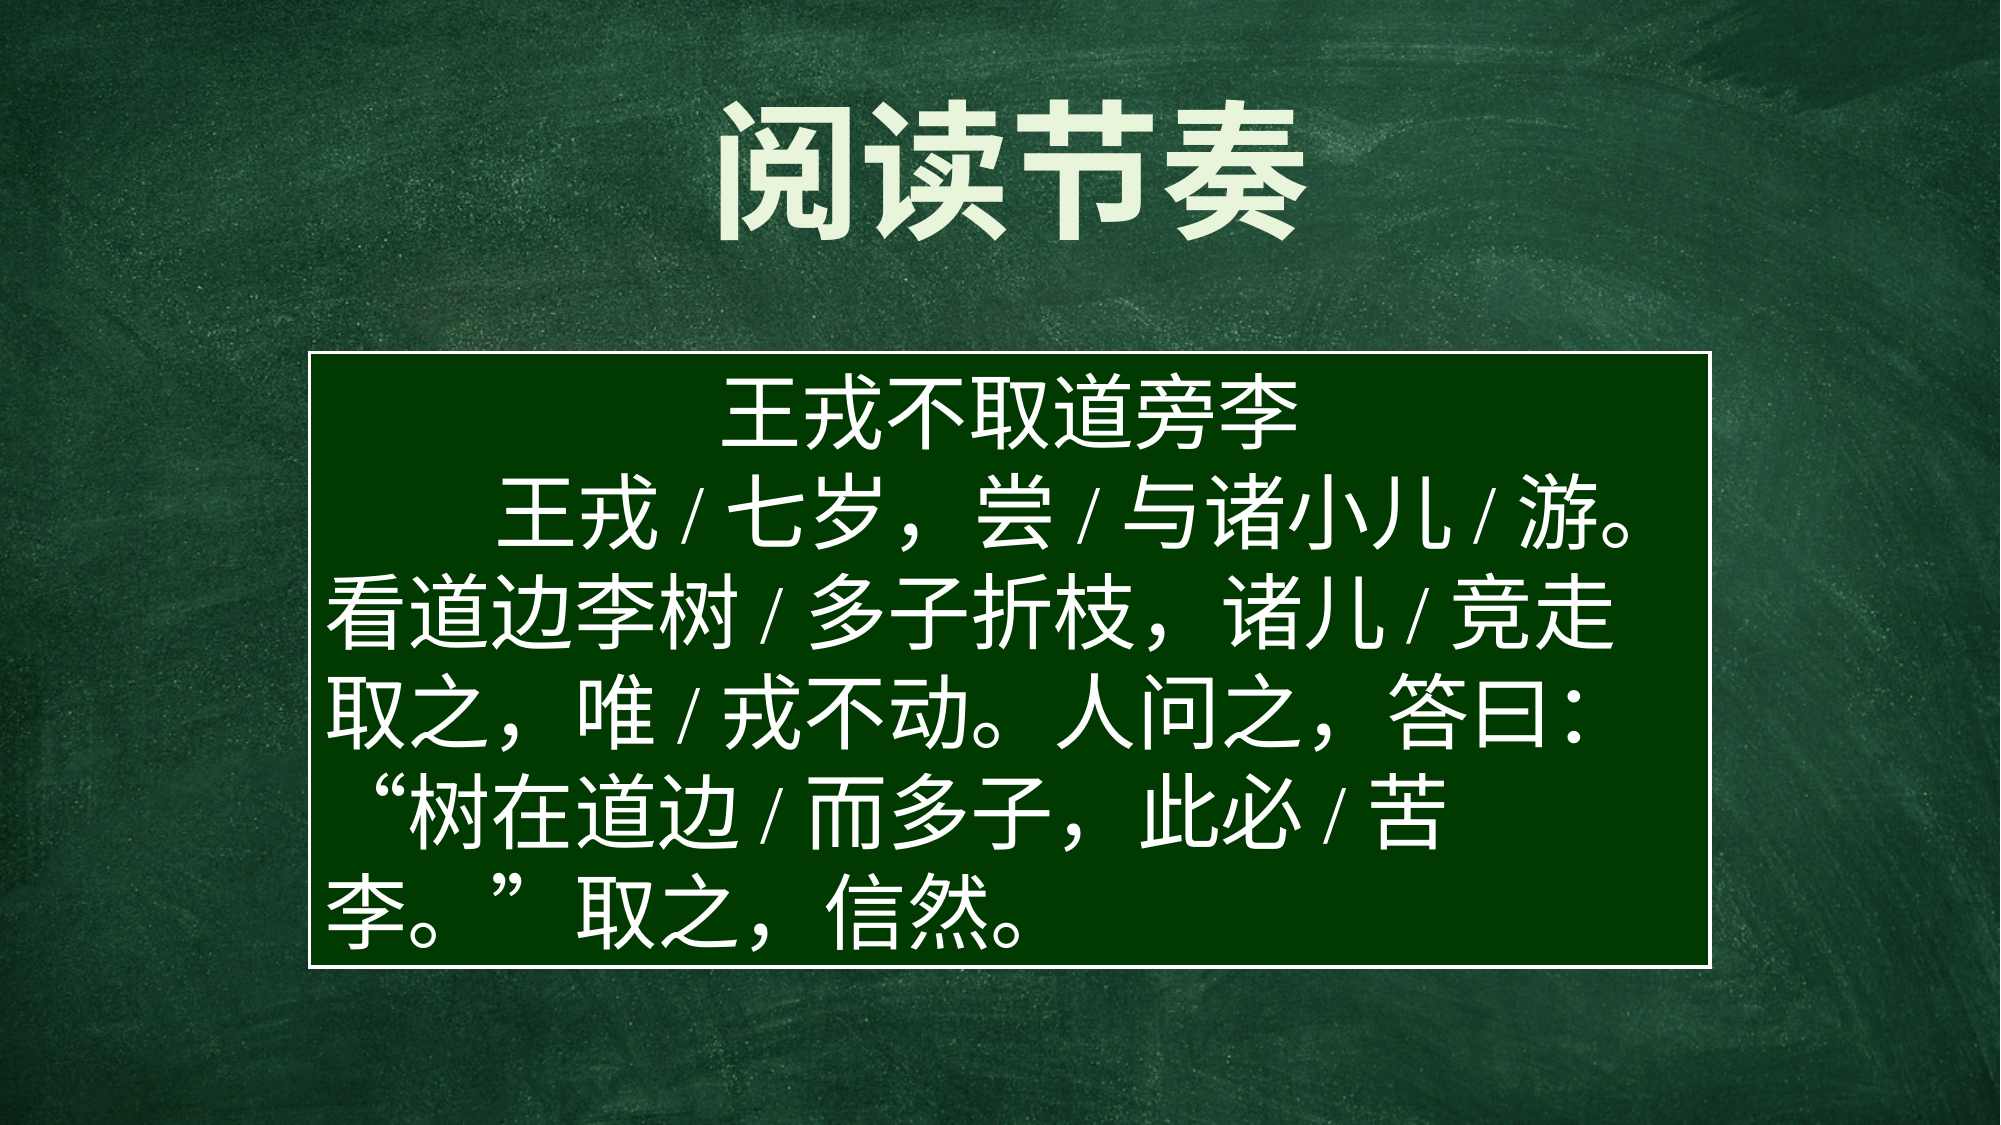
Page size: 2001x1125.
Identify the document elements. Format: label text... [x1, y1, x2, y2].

picture [0, 0, 2000, 1125]
text_box 王戎不取道旁李 王戎/七岁，尝/与诸小儿/游。看道边李树/多子折枝，诸儿/竞走取之，唯/戎不动。人问之，答曰：“树在道边/而多子，此必/苦李。”取之，信然。 [308, 351, 1712, 969]
text_box 阅读节奏 [695, 69, 1325, 265]
